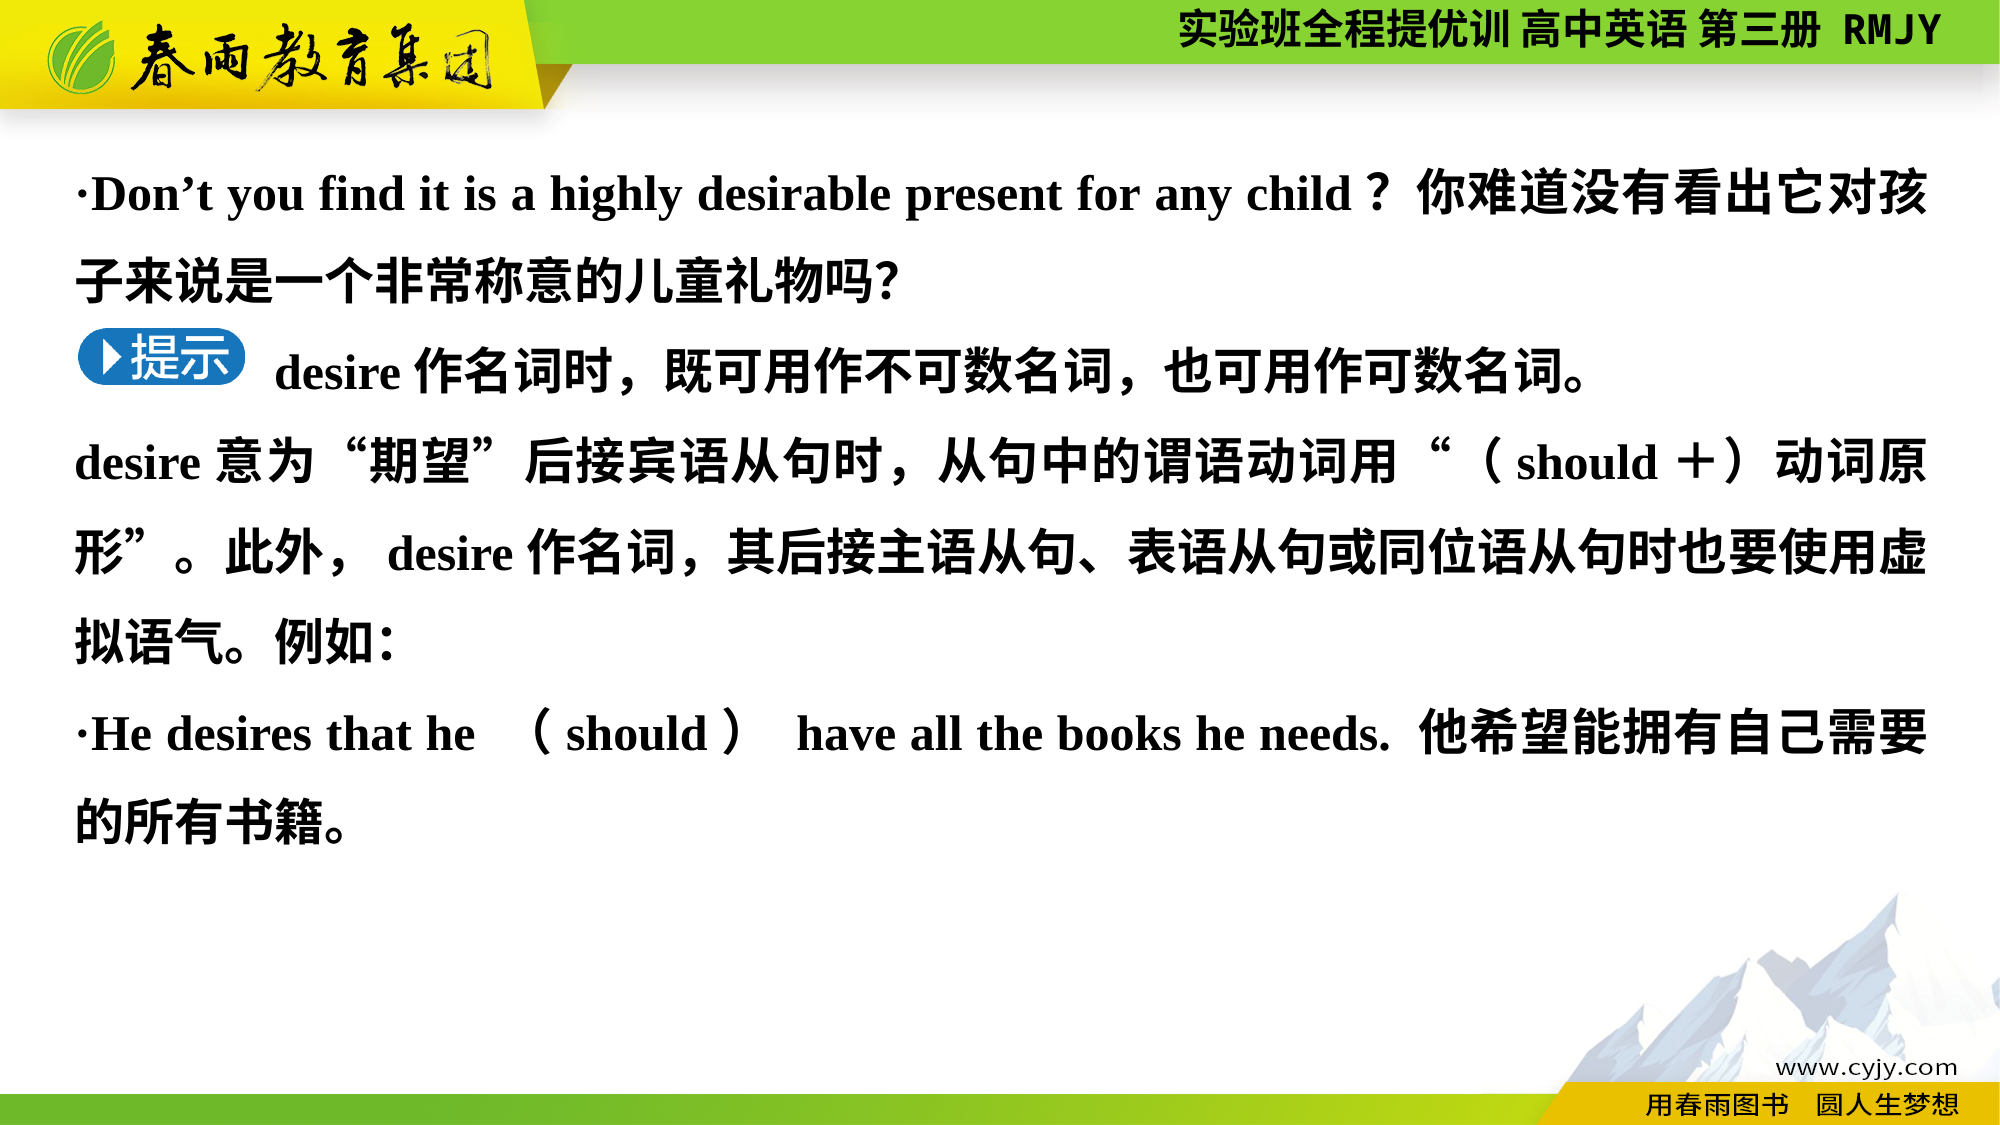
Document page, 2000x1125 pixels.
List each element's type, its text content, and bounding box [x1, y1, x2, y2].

list ·Don’t you find it is a highly desirable present for any child？你难道没有看出它对孩子来说是一个非常称意的儿童礼物吗？ desire作名词时，既可用作不可数名词，也可用作可数名词。 desire意为“期望”后接宾语从句时，从句中的谓语动词用“（should＋）动词原形”。此外，desire作名词，其后接主语从句、表语从句或同位语从句时也要使用虚拟语气。例如： ·He desires that he （should） have all the books he needs. 他希望能拥有自己需要的所有书籍。 [59, 122, 1944, 854]
picture [0, 0, 2000, 1125]
